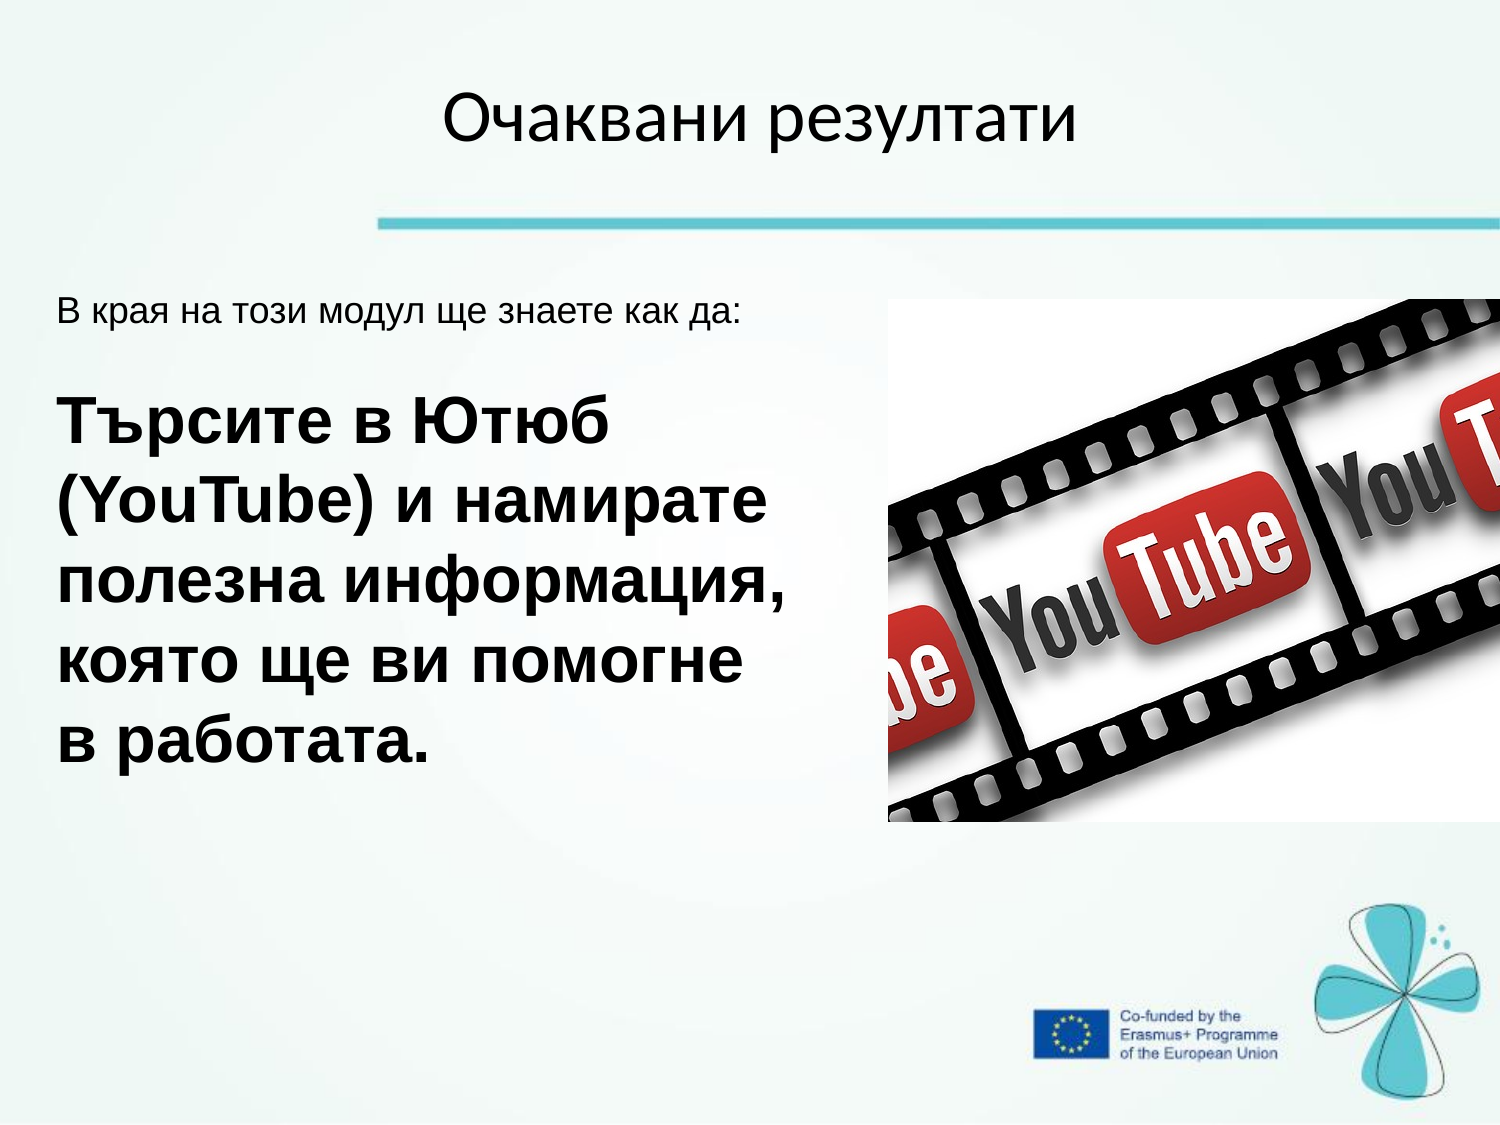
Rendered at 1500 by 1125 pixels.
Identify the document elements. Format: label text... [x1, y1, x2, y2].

text_box Очаквани резултати [373, 58, 1148, 164]
text_box В края на този модул ще знаете как да: Търсите в Ютюб (YouTube) и намирате полезна информация, която ще ви помогне в работата. [41, 278, 1481, 1044]
picture [0, 0, 1500, 1125]
